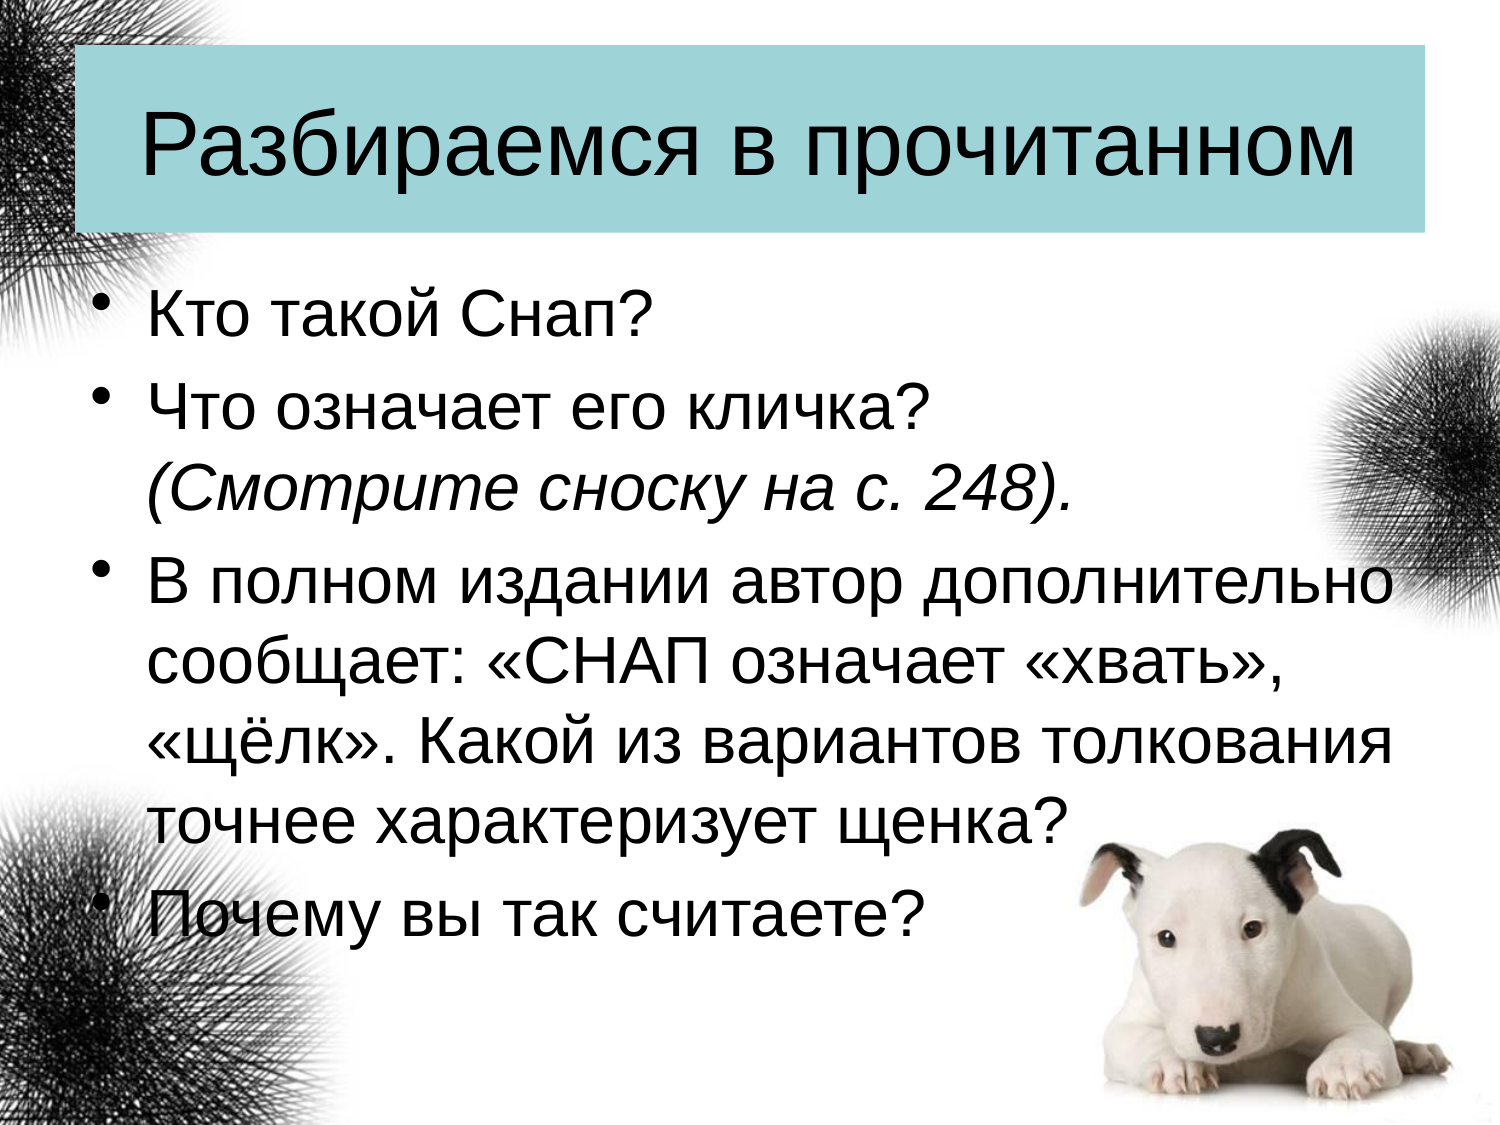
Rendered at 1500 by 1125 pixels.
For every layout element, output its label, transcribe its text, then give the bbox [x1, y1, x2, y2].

title Разбираемся в прочитанном [75, 45, 1425, 233]
picture [0, 0, 1500, 1125]
list Кто такой Снап? Что означает его кличка? (Смотрите сноску на с. 248). В полном издании автор дополнительно сообщает: «СНАП означает «хвать», «щёлк». Какой из вариантов толкования точнее характеризует щенка? Почему вы так считаете? [75, 262, 1425, 1005]
